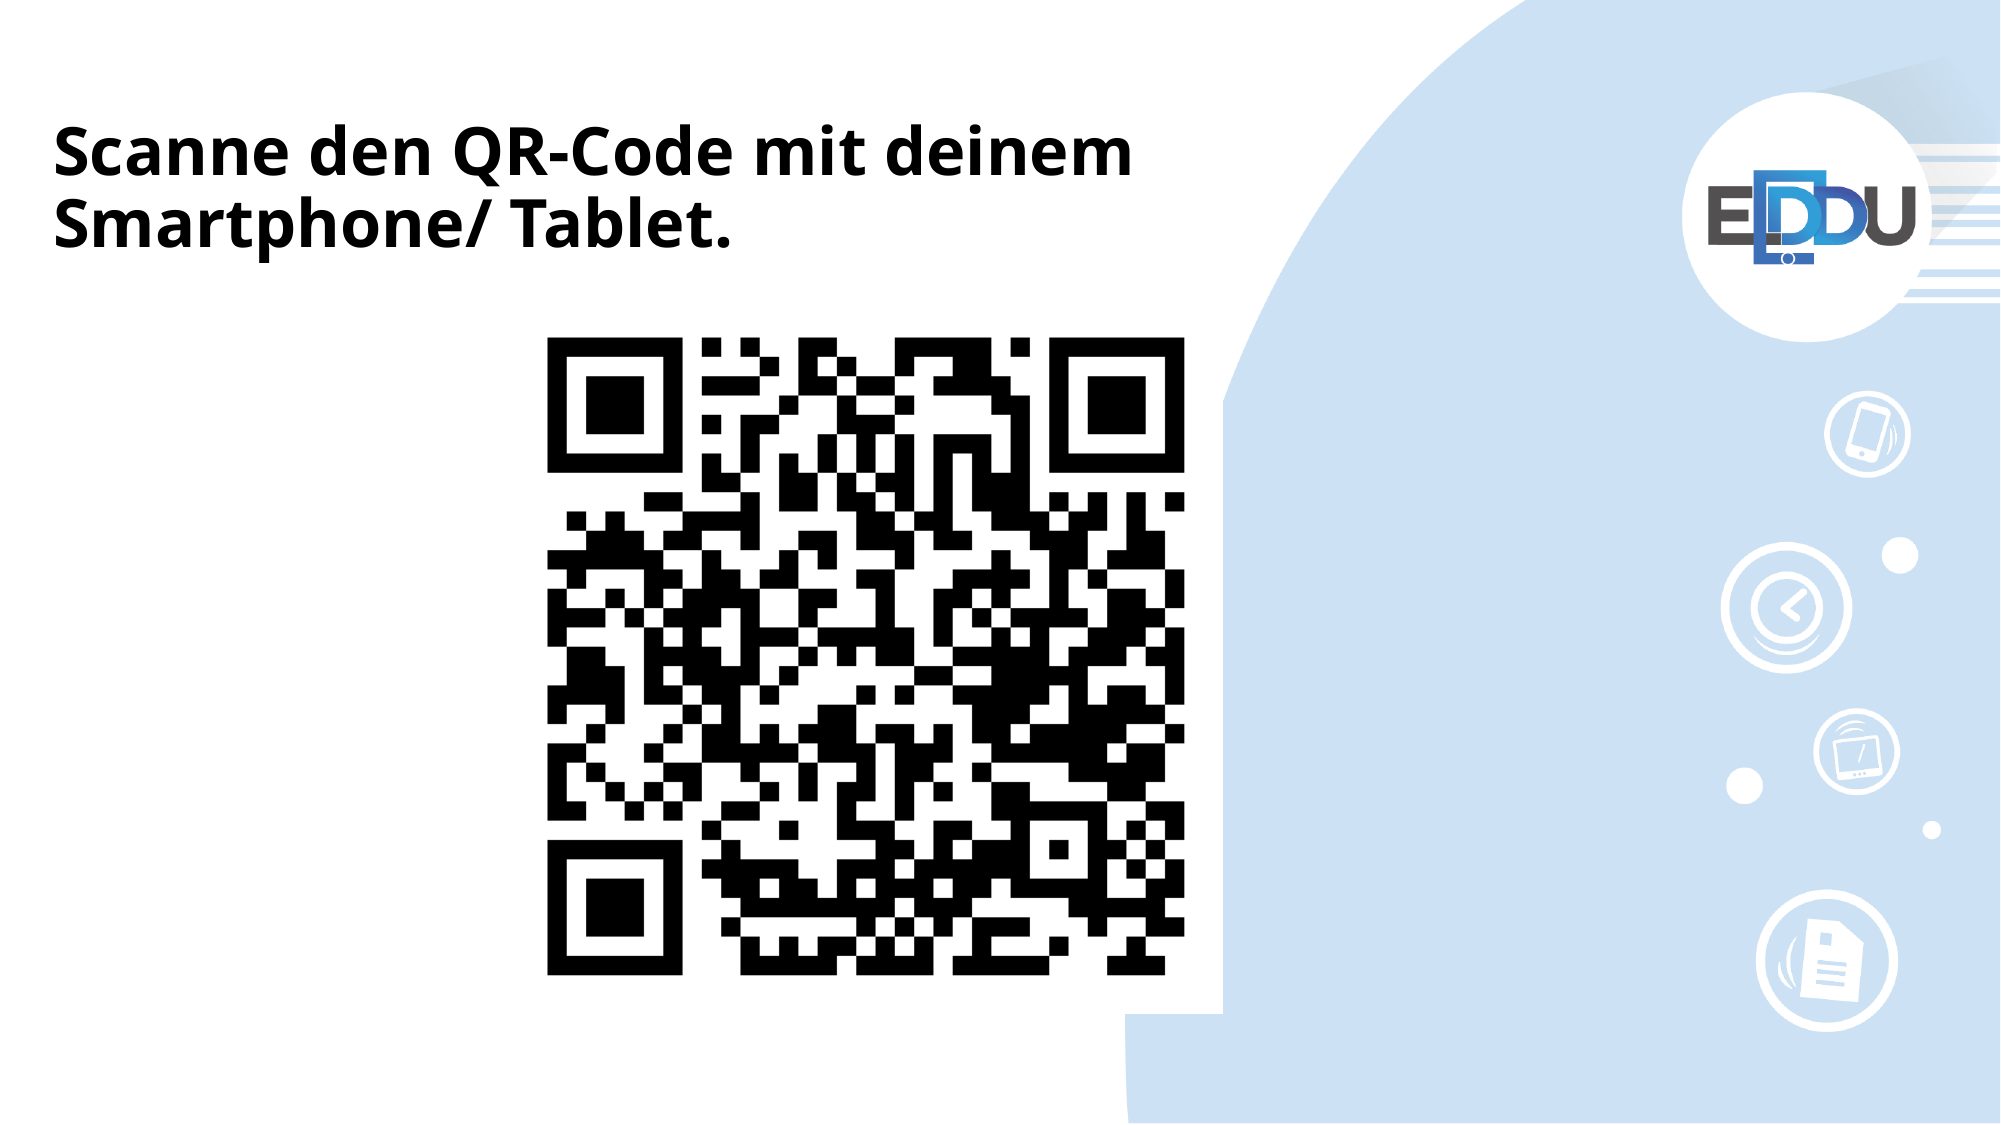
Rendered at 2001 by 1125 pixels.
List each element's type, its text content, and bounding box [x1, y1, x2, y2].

picture [0, 0, 2001, 1125]
title Scanne den QR-Code mit deinem Smartphone/ Tablet. [38, 102, 1595, 278]
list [509, 299, 1223, 1014]
